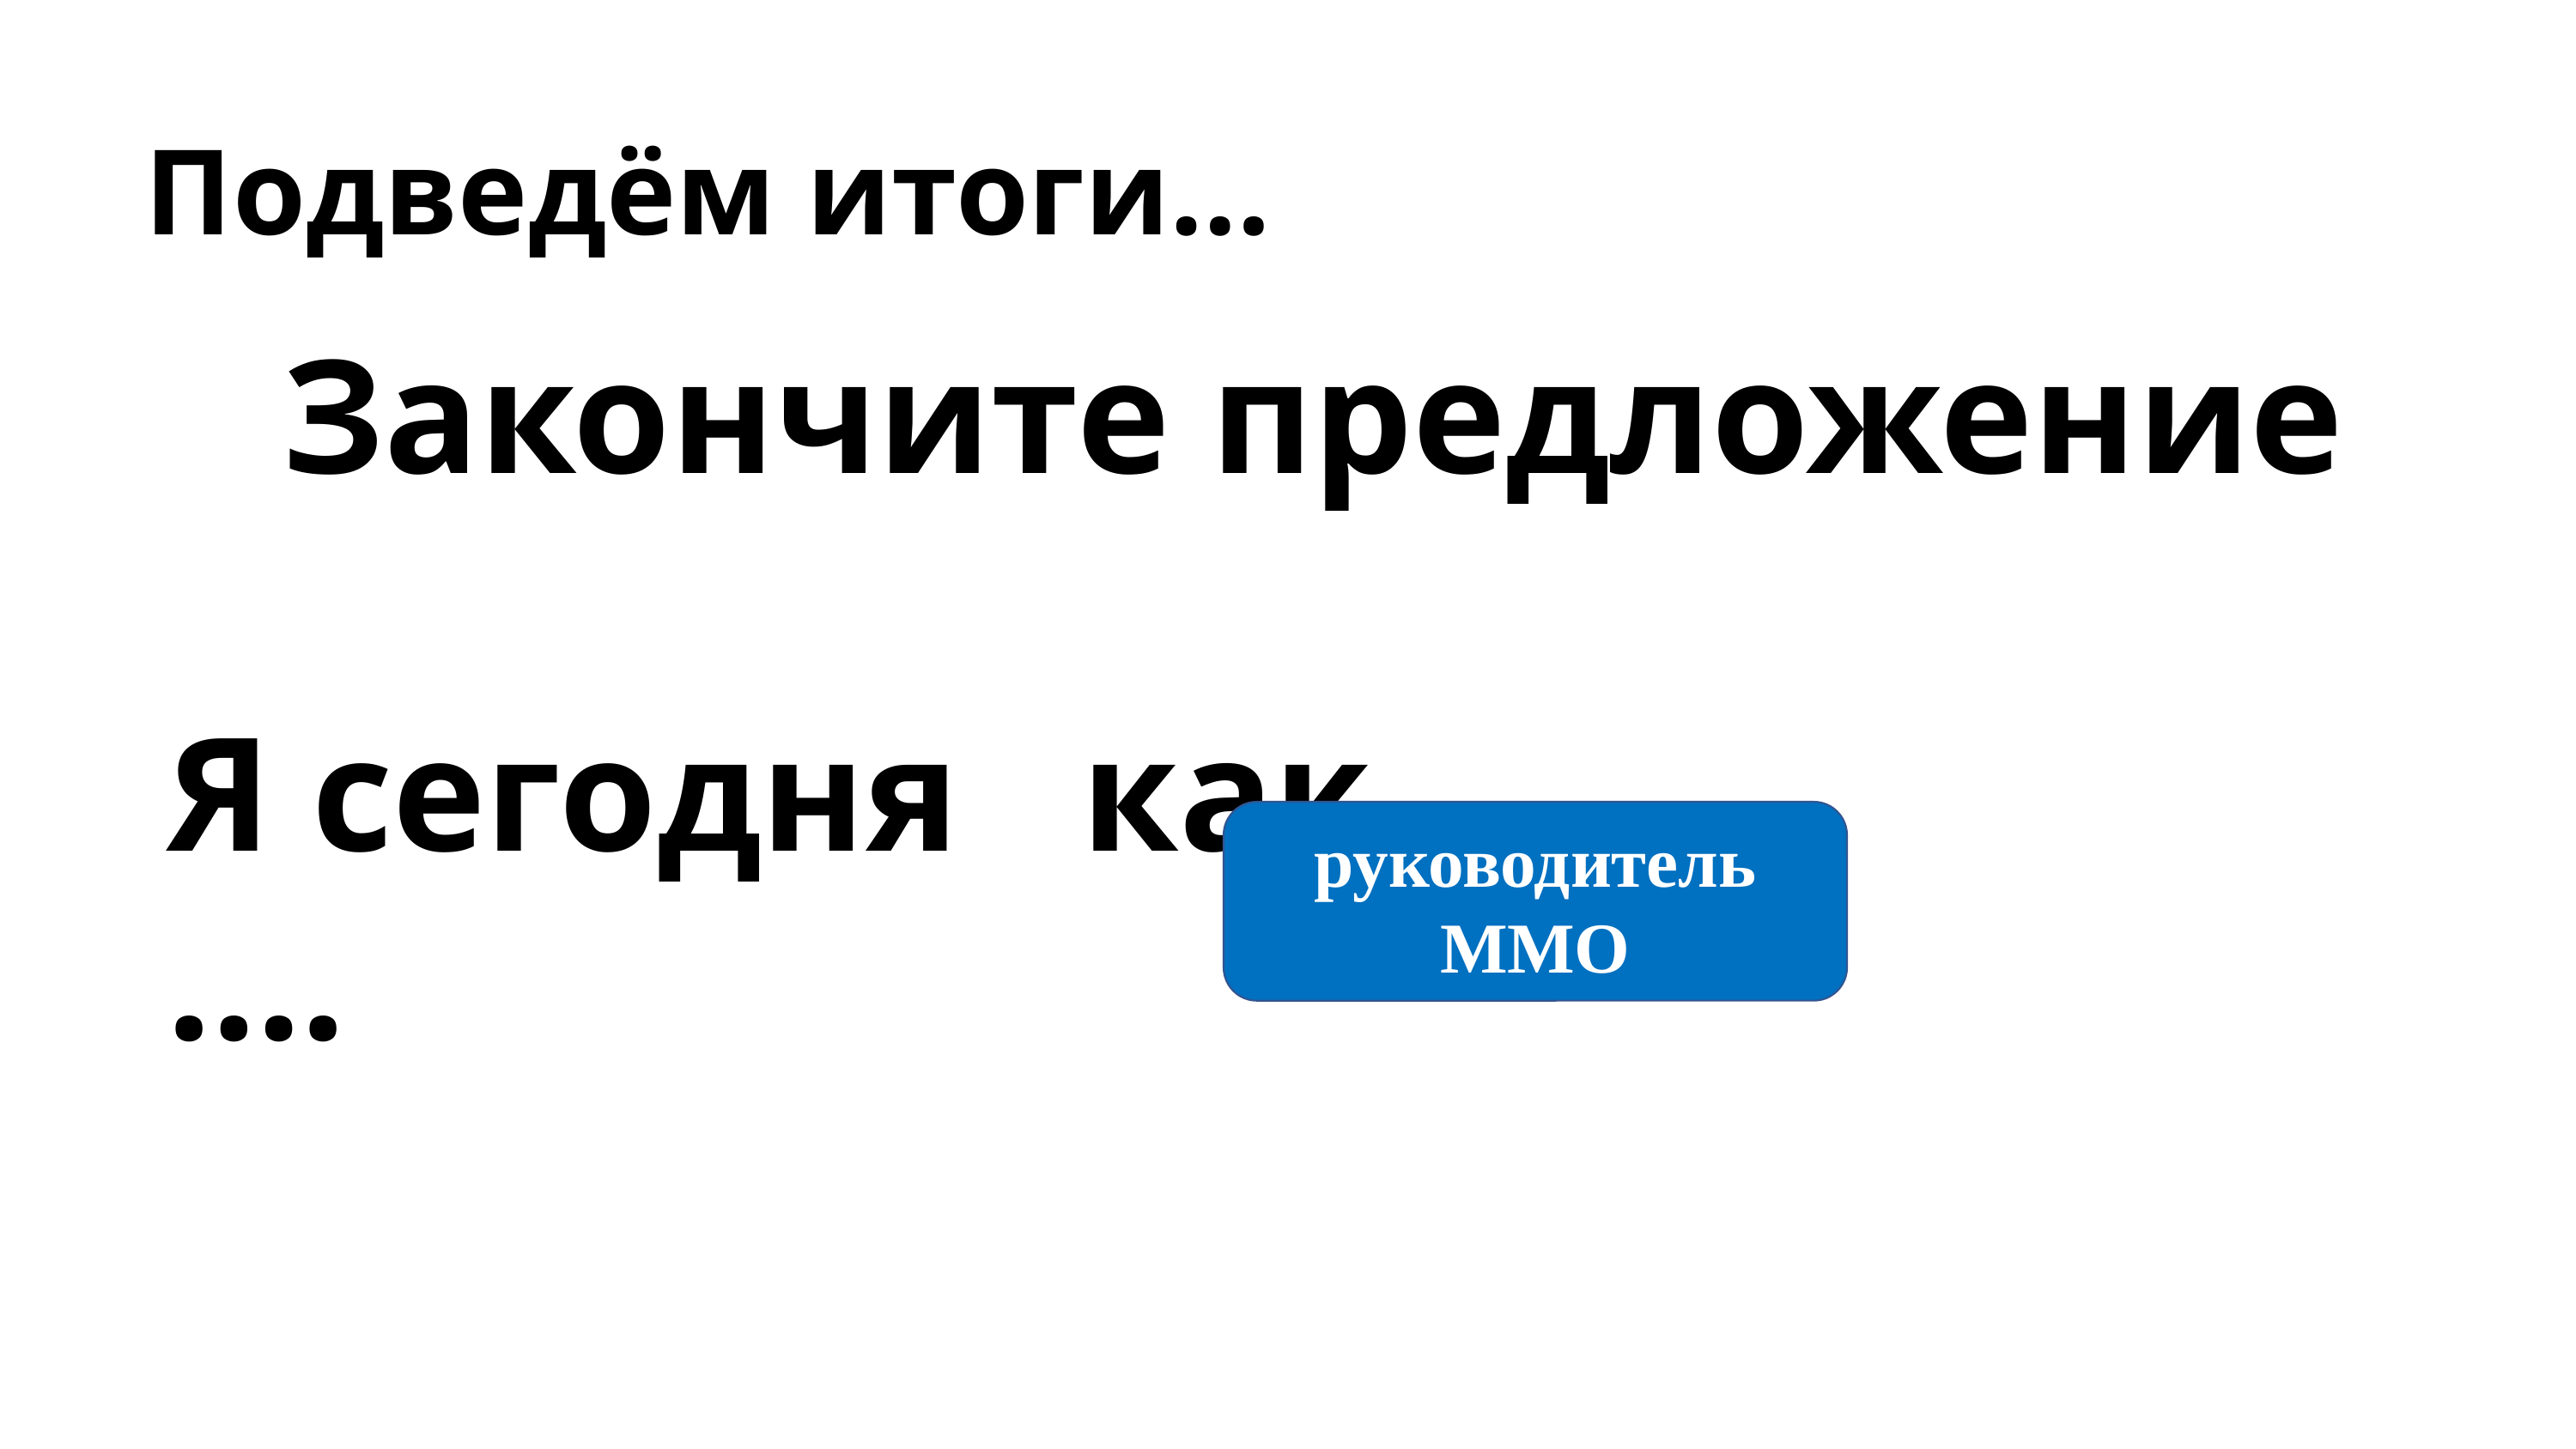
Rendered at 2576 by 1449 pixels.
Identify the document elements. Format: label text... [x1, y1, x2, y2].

text_box руководитель ММО [1222, 800, 1849, 1002]
text_box [91, 277, 2410, 520]
text_box Закончите предложение Я сегодня как …. [154, 573, 2473, 815]
title Подведём итоги… [131, 75, 2451, 318]
